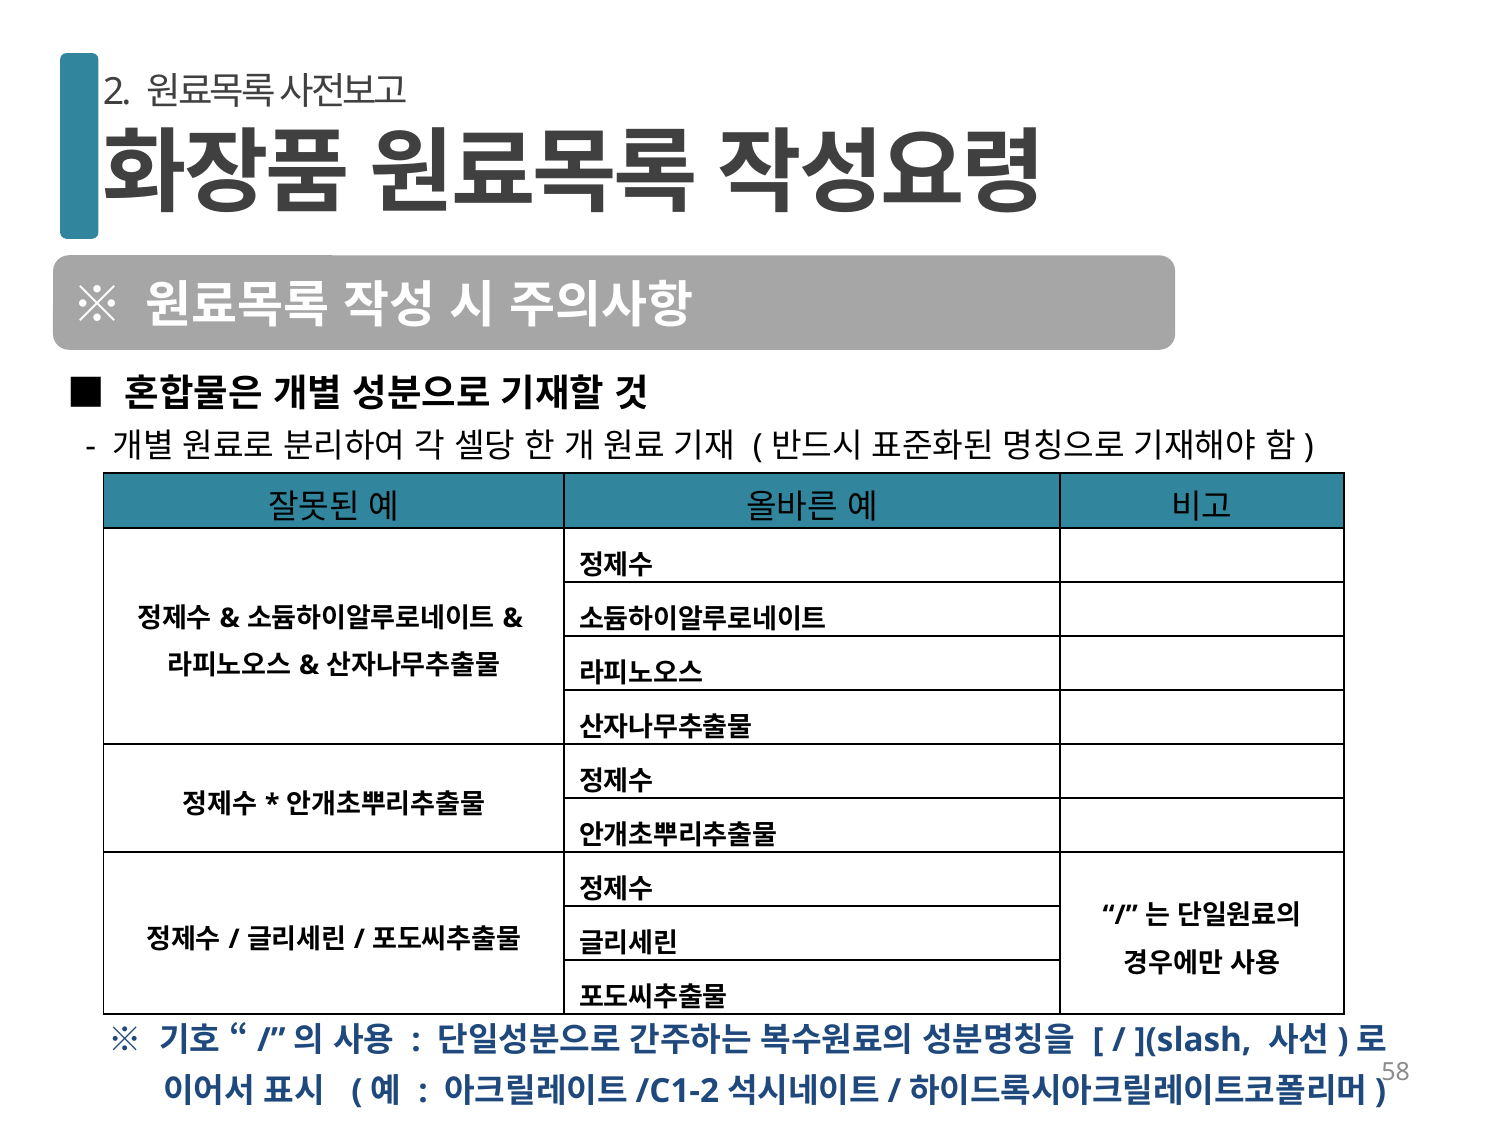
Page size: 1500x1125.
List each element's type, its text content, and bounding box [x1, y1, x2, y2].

table_cell [1061, 583, 1343, 635]
table_cell 정제수 [565, 853, 1059, 905]
table_cell 라피노오스 [565, 637, 1059, 689]
table_cell 정제수/글리세린/포도씨추출물 [104, 853, 563, 1011]
table_cell 정제수*안개초뿌리추출물 [104, 745, 563, 851]
table_cell [1061, 799, 1343, 851]
slide_number 58 [1074, 1042, 1425, 1103]
table_cell [1061, 745, 1343, 797]
table_cell 소듐하이알루로네이트 [565, 583, 1059, 635]
text_box 2. 원료목록 사전보고 화장품 원료목록 작성요령 [88, 60, 1061, 230]
table_cell 정제수&소듐하이알루로네이트&라피노오스&산자나무추출물 [104, 529, 563, 743]
table_cell 산자나무추출물 [565, 691, 1059, 743]
text_box [58, 50, 101, 241]
table_cell [1061, 691, 1343, 743]
table_header 잘못된 예 [104, 474, 563, 527]
text_box ■ 혼합물은 개별 성분으로 기재할 것 - 개별 원료로 분리하여 각 셀당 한 개 원료 기재 (반드시 표준화된 명칭으로 기재해야 함) [53, 361, 1371, 472]
table_cell 포도씨추출물 [565, 961, 1059, 1011]
text_box ※ 원료목록 작성 시 주의사항 [50, 253, 1178, 352]
table_cell 정제수 [565, 529, 1059, 581]
table_header 비고 [1061, 474, 1343, 527]
text_box ※ 기호 “/”의 사용 : 단일성분으로 간주하는 복수원료의 성분명칭을 [ / ](slash, 사선)로 이어서 표시 (예 : 아크릴레이트/C1-2석시네이트/하이드록시아크릴레이트코폴리머) [94, 1011, 1412, 1117]
table_cell 안개초뿌리추출물 [565, 799, 1059, 851]
table_cell 정제수 [565, 745, 1059, 797]
table_header 올바른 예 [565, 474, 1059, 527]
table_cell “/”는 단일원료의 경우에만 사용 [1061, 853, 1343, 1011]
table_cell 글리세린 [565, 907, 1059, 959]
table_cell [1061, 637, 1343, 689]
table_cell [1061, 529, 1343, 581]
